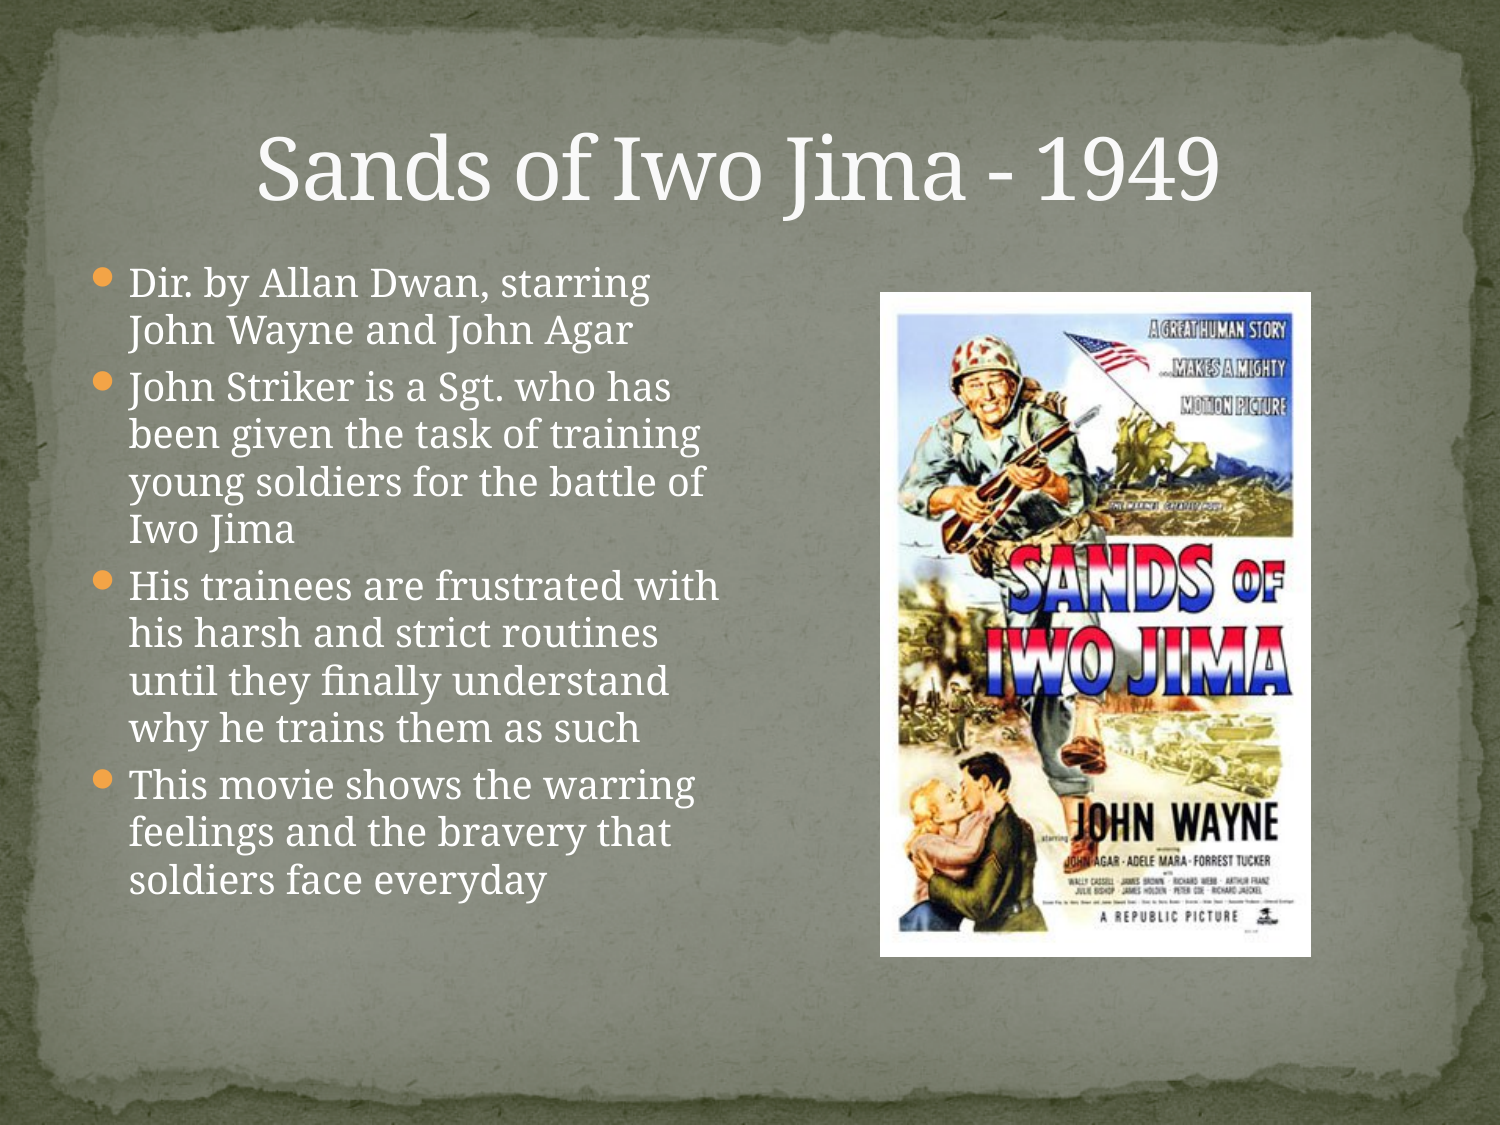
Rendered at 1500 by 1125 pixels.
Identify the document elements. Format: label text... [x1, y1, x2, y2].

title Sands of Iwo Jima - 1949 [74, 24, 1425, 225]
list Dir. by Allan Dwan, starring John Wayne and John Agar John Striker is a Sgt. who has been given the task of training young soldiers for the battle of Iwo Jima His trainees are frustrated with his harsh and strict routines until they finally understand why he trains them as such This movie shows the warring feelings and the bravery that soldiers face everyday [74, 249, 742, 1001]
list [883, 295, 1310, 957]
